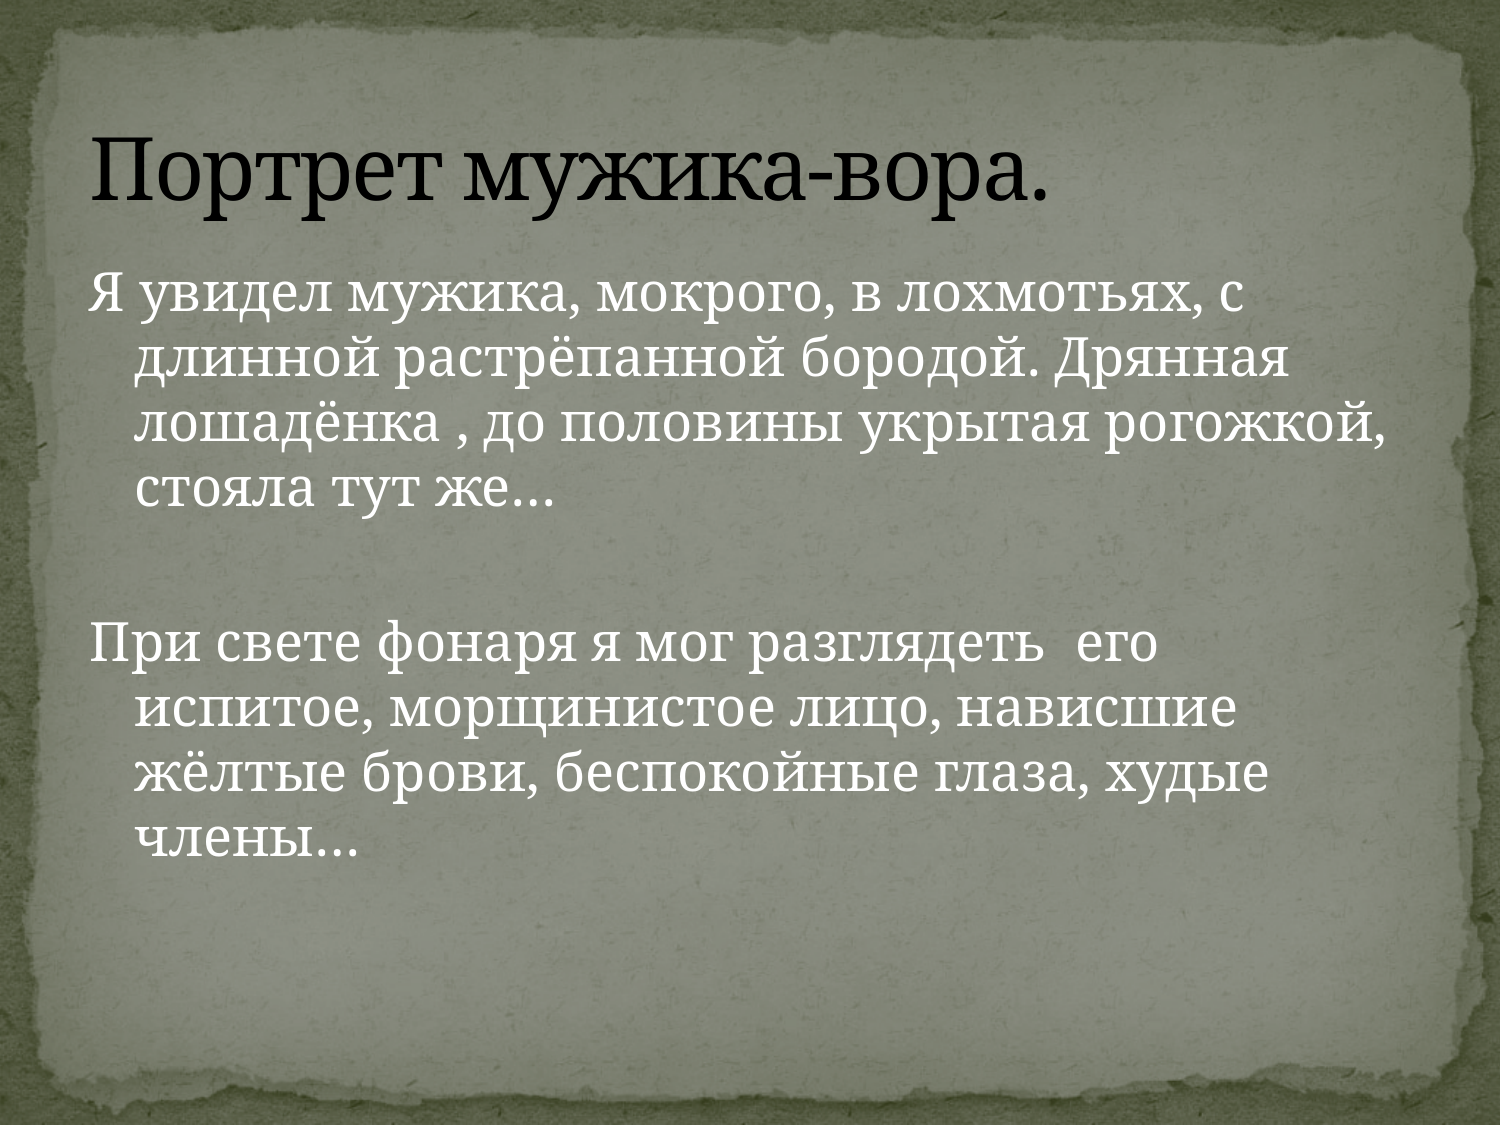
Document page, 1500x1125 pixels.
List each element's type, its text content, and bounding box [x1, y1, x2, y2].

title Портрет мужика-вора. [74, 24, 1425, 225]
list Я увидел мужика, мокрого, в лохмотьях, с длинной растрёпанной бородой. Дрянная лошадёнка , до половины укрытая рогожкой, стояла тут же… При свете фонаря я мог разглядеть его испитое, морщинистое лицо, нависшие жёлтые брови, беспокойные глаза, худые члены… [75, 249, 1425, 1000]
